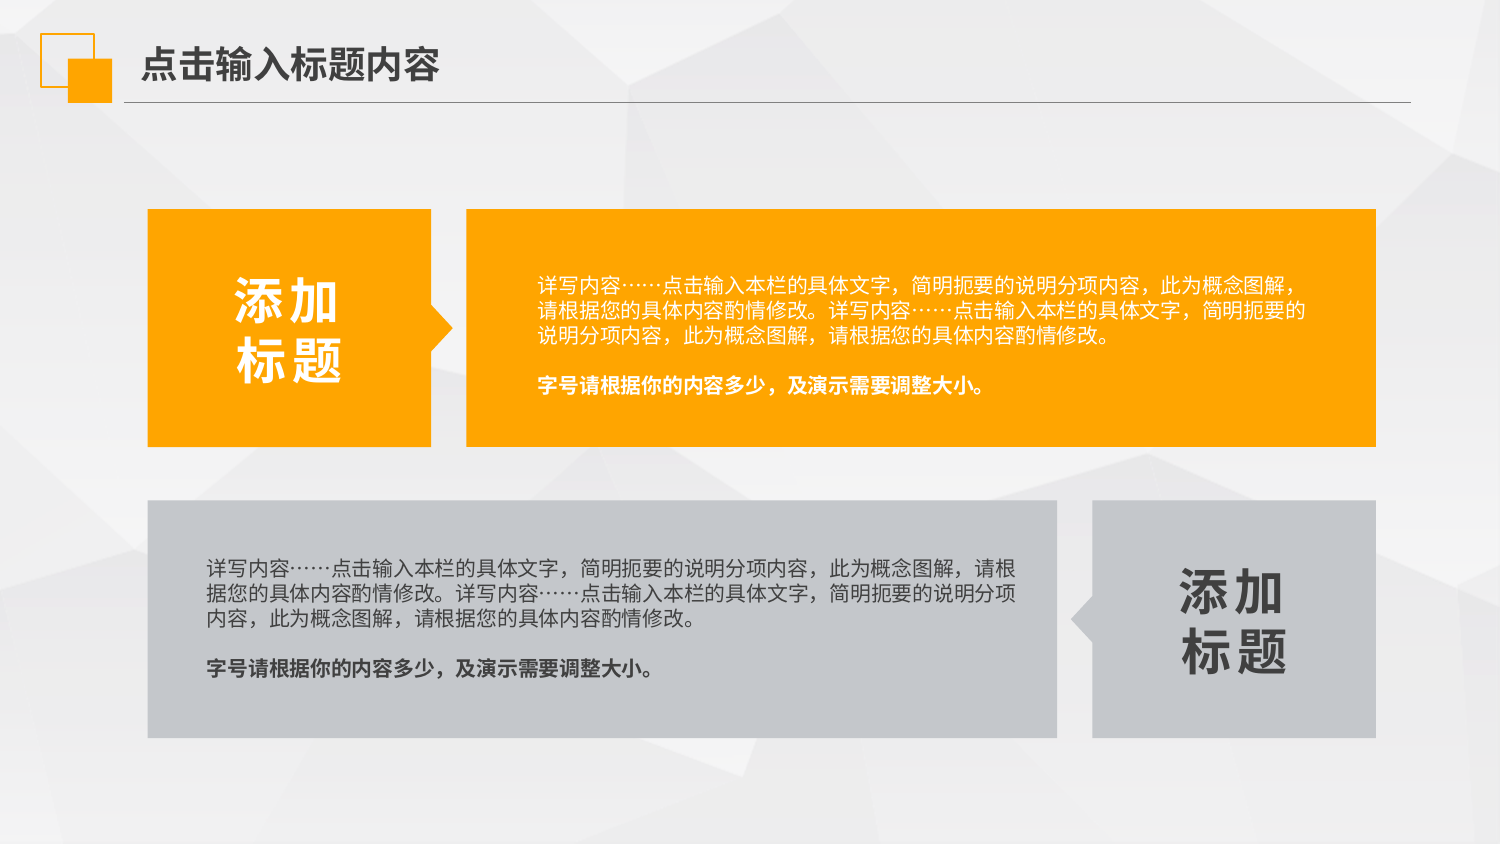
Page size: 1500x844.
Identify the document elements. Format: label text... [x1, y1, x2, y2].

text_box 添加标题 [1162, 560, 1307, 681]
text_box [145, 207, 455, 450]
text_box 详写内容……点击输入本栏的具体文字，简明扼要的说明分项内容，此为概念图解，请根据您的具体内容酌情修改。详写内容……点击输入本栏的具体文字，简明扼要的说明分项内容，此为概念图解，请根据您的具体内容酌情修改。 字号请根据你的内容多少，及演示需要调整大小。 [537, 272, 1318, 398]
text_box 添加标题 [217, 269, 362, 390]
text_box [464, 207, 1378, 449]
text_box [145, 498, 1059, 740]
picture [0, 0, 1500, 844]
text_box 点击输入标题内容 [140, 32, 491, 95]
text_box [1069, 498, 1379, 741]
text_box 详写内容……点击输入本栏的具体文字，简明扼要的说明分项内容，此为概念图解，请根据您的具体内容酌情修改。详写内容……点击输入本栏的具体文字，简明扼要的说明分项内容，此为概念图解，请根据您的具体内容酌情修改。 字号请根据你的内容多少，及演示需要调整大小。 [206, 556, 1022, 682]
